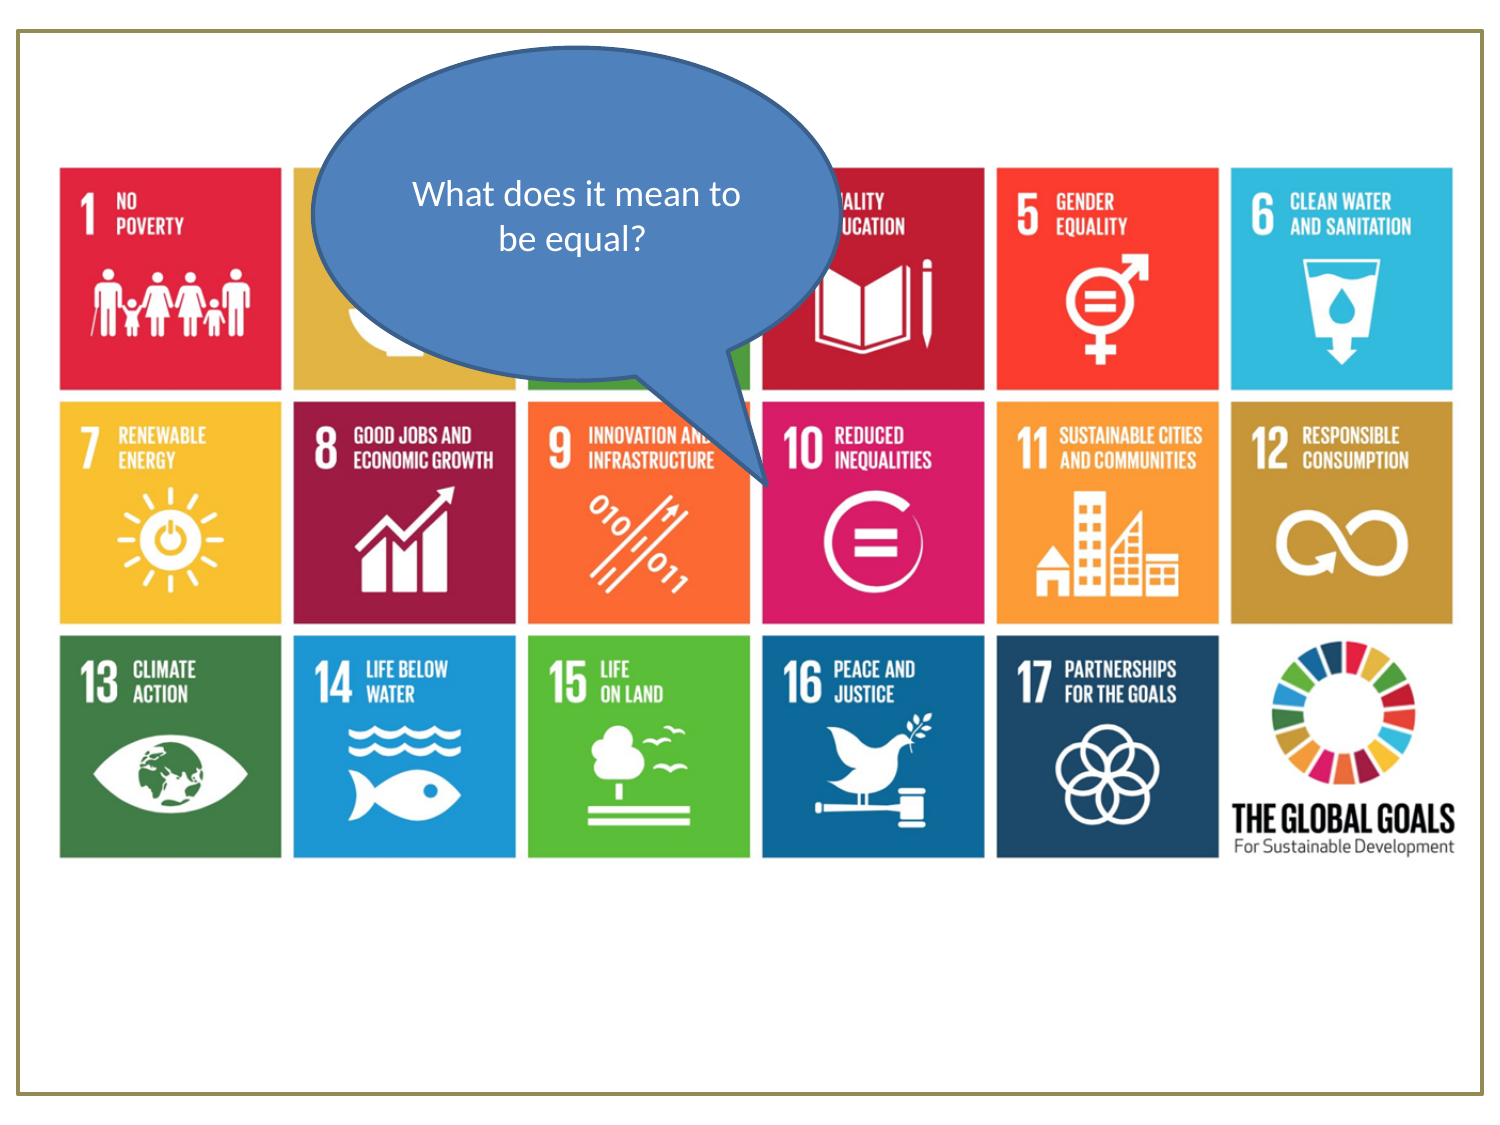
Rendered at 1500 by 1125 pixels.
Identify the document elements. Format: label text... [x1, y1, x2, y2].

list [37, 148, 1478, 882]
text_box [16, 29, 1484, 1096]
text_box What does it mean to be equal? [332, 45, 822, 147]
